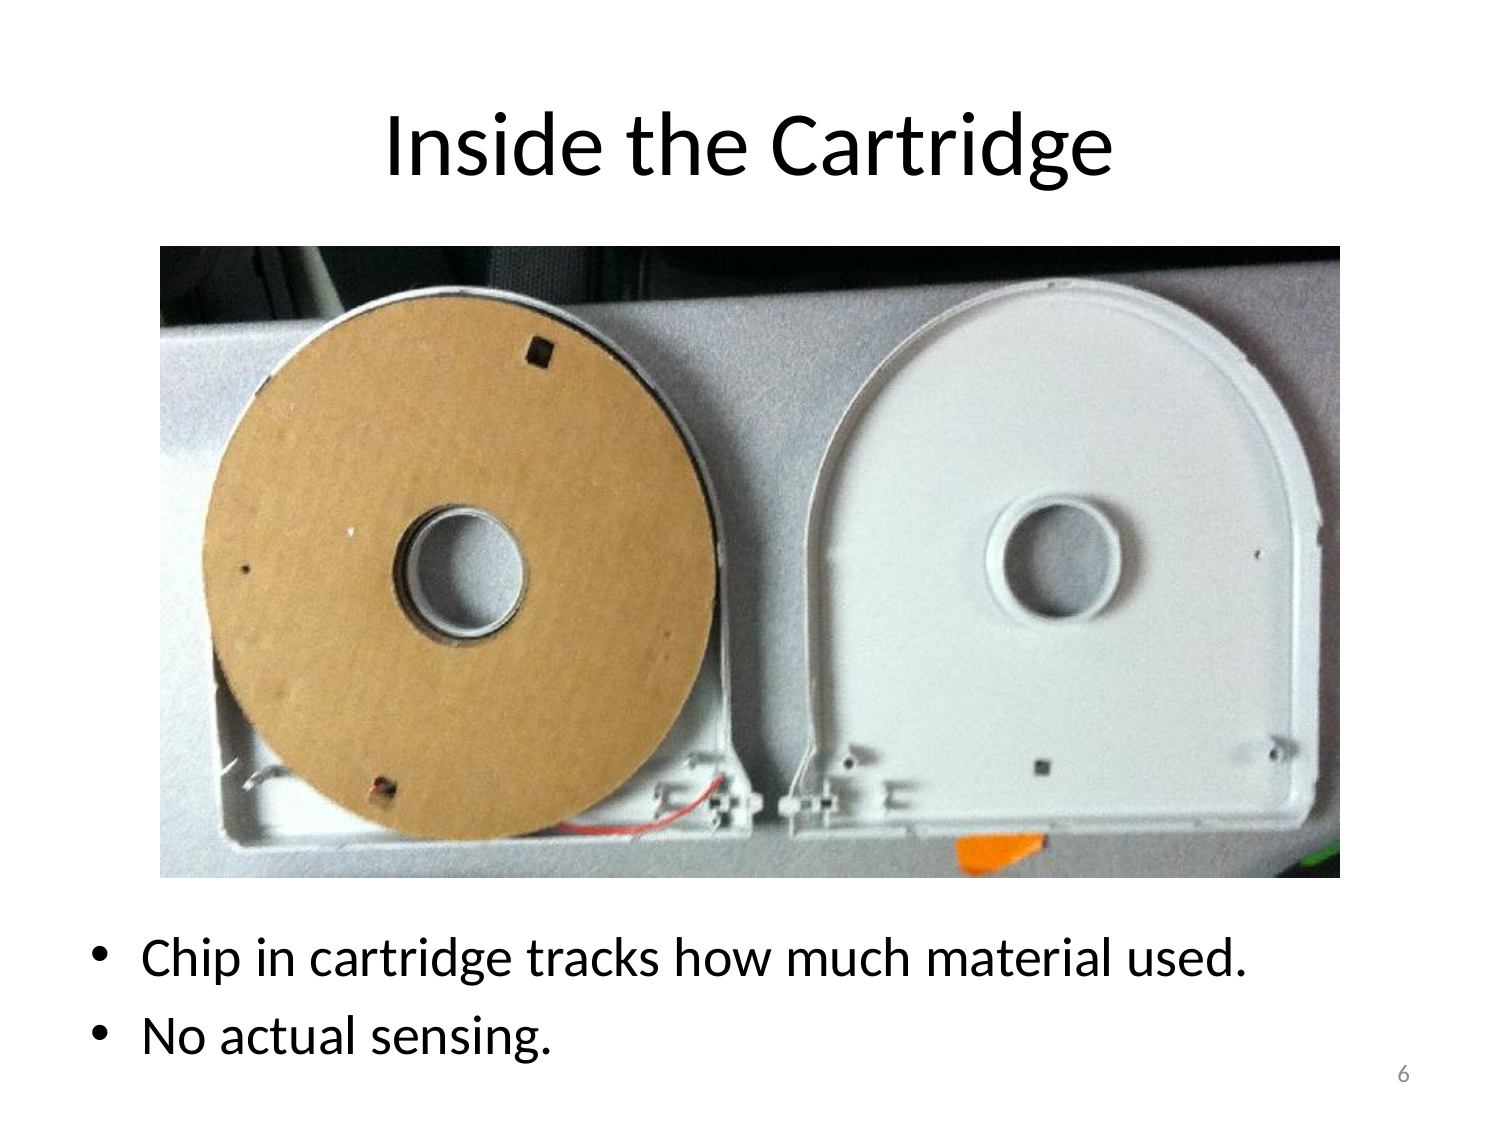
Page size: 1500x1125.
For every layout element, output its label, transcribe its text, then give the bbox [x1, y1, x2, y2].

list Chip in cartridge tracks how much material used. No actual sensing. [75, 912, 1425, 1075]
slide_number 6 [1074, 1042, 1425, 1103]
title Inside the Cartridge [75, 45, 1425, 233]
picture [160, 246, 1340, 879]
